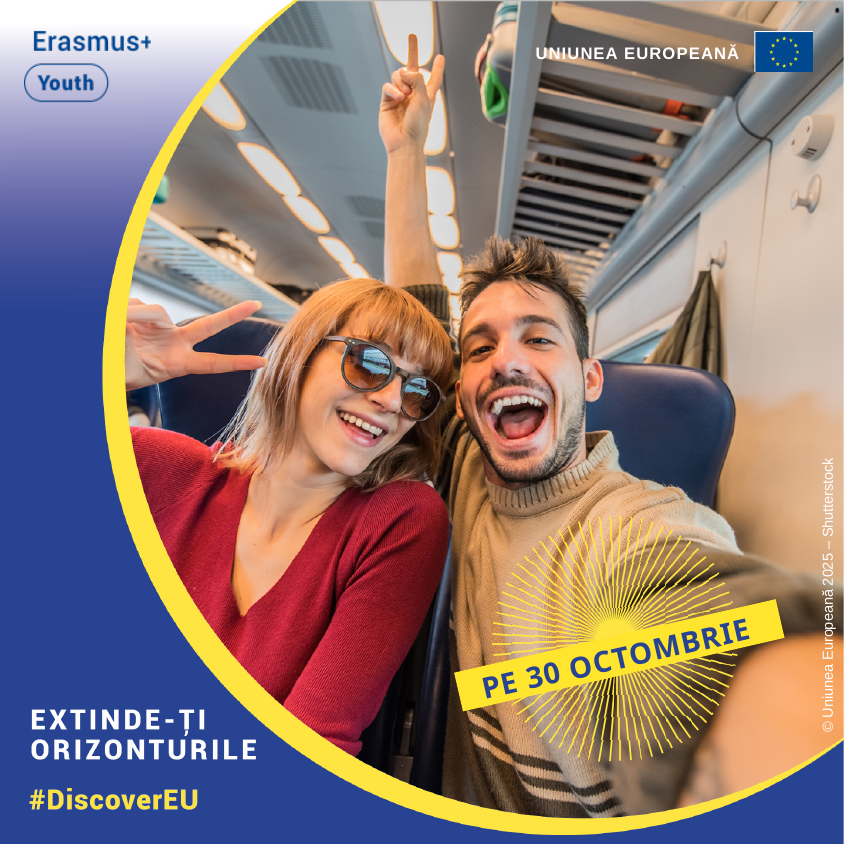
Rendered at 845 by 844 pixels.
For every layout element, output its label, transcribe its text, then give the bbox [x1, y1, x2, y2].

picture [0, 0, 844, 844]
list Pe 30 octombrie [454, 599, 785, 712]
